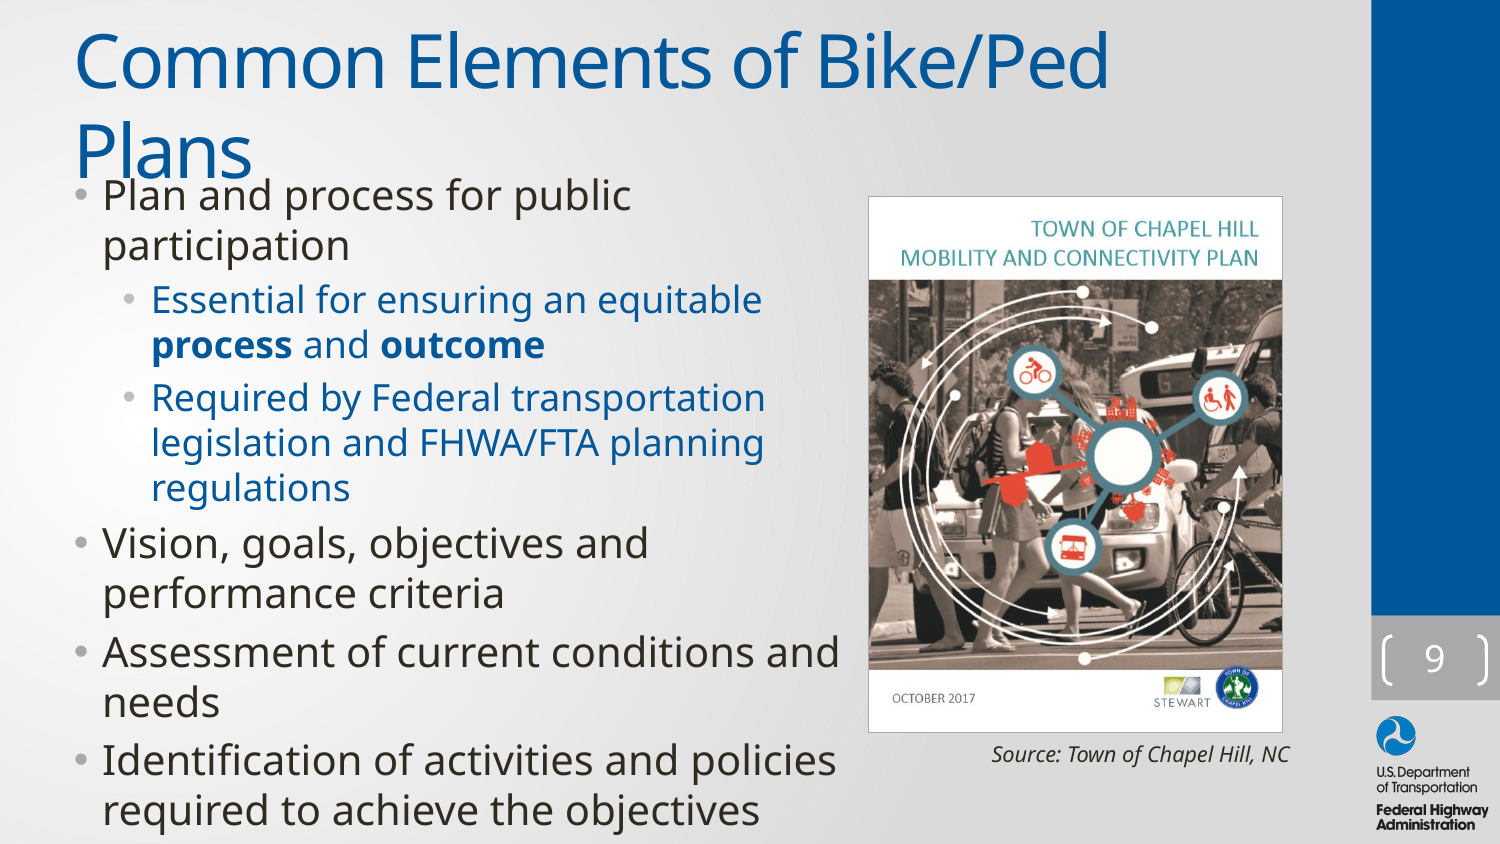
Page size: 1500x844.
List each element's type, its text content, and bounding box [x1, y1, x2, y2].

title Common Elements of Bike/Ped Plans [58, 33, 1309, 175]
picture [868, 196, 1284, 734]
slide_number 9 [1381, 634, 1488, 687]
list Plan and process for public participation Essential for ensuring an equitable process and outcome Required by Federal transportation legislation and FHWA/FTA planning regulations Vision, goals, objectives and performance criteria Assessment of current conditions and needs Identification of activities and policies required to achieve the objectives [58, 161, 869, 797]
text_box Source: Town of Chapel Hill, NC [976, 732, 1309, 774]
